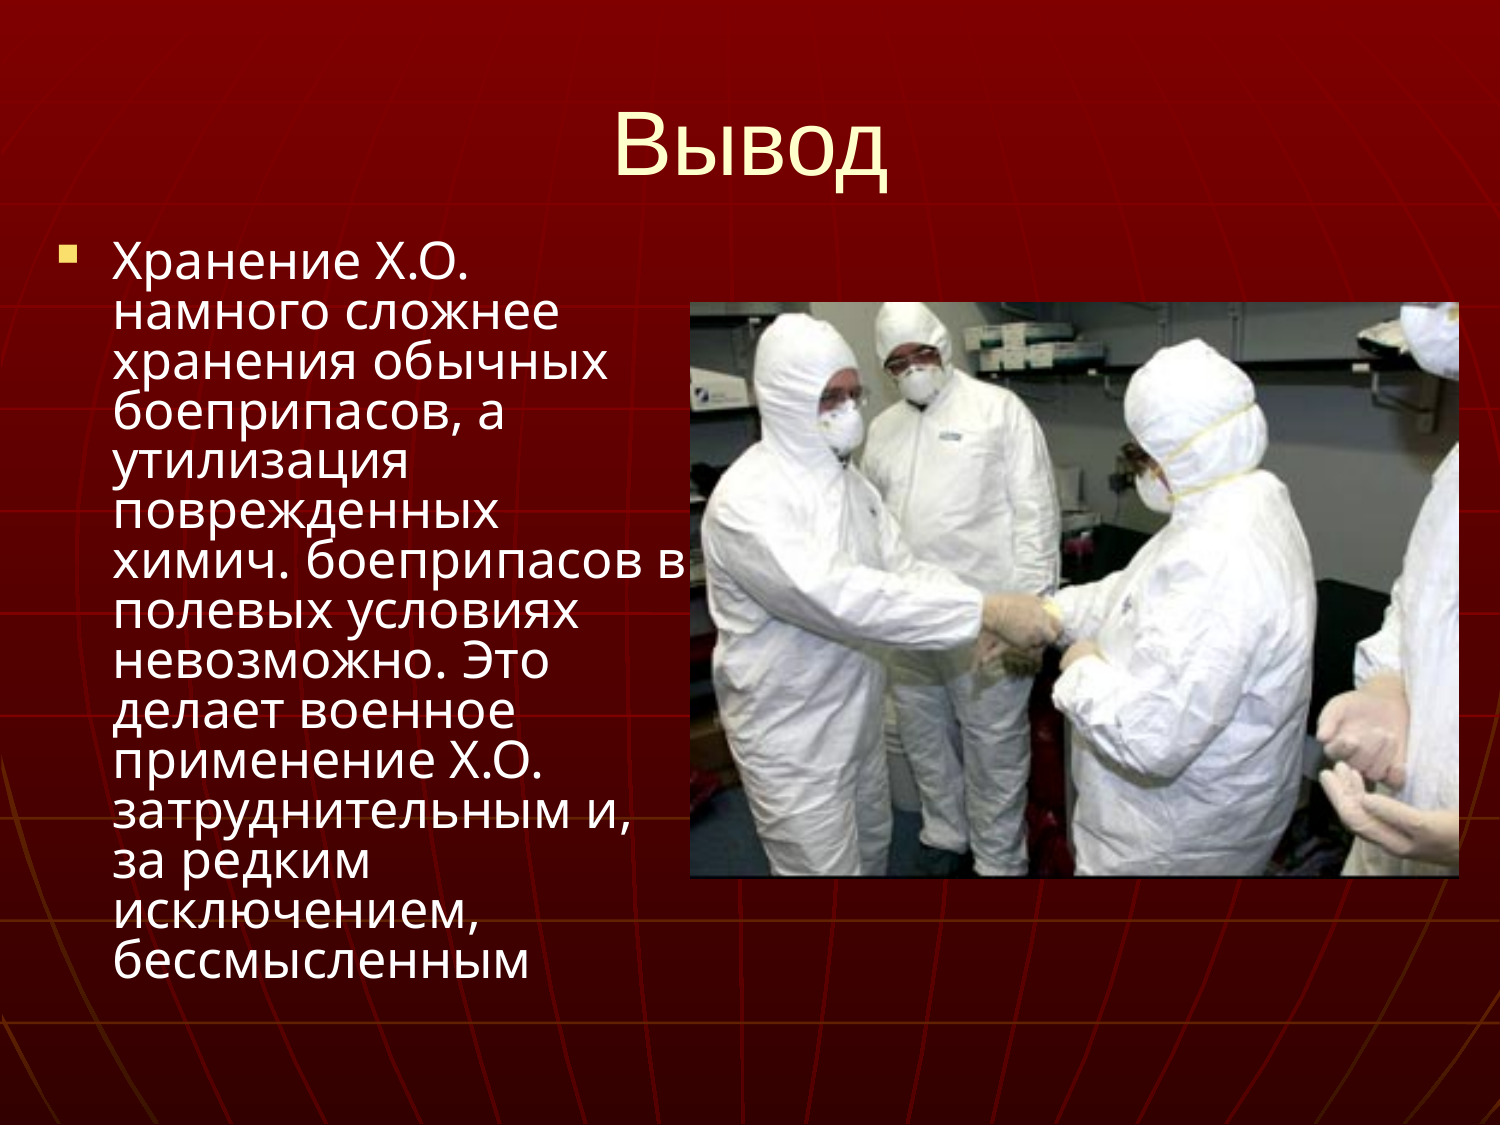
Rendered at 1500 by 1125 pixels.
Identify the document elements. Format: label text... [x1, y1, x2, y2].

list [690, 302, 1459, 879]
list Хранение Х.О. намного сложнее хранения обычных боеприпасов, а утилизация поврежденных химич. боеприпасов в полевых условиях невозможно. Это делает военное применение Х.О. затруднительным и, за редким исключением, бессмысленным [40, 231, 704, 976]
title Вывод [74, 45, 1426, 233]
